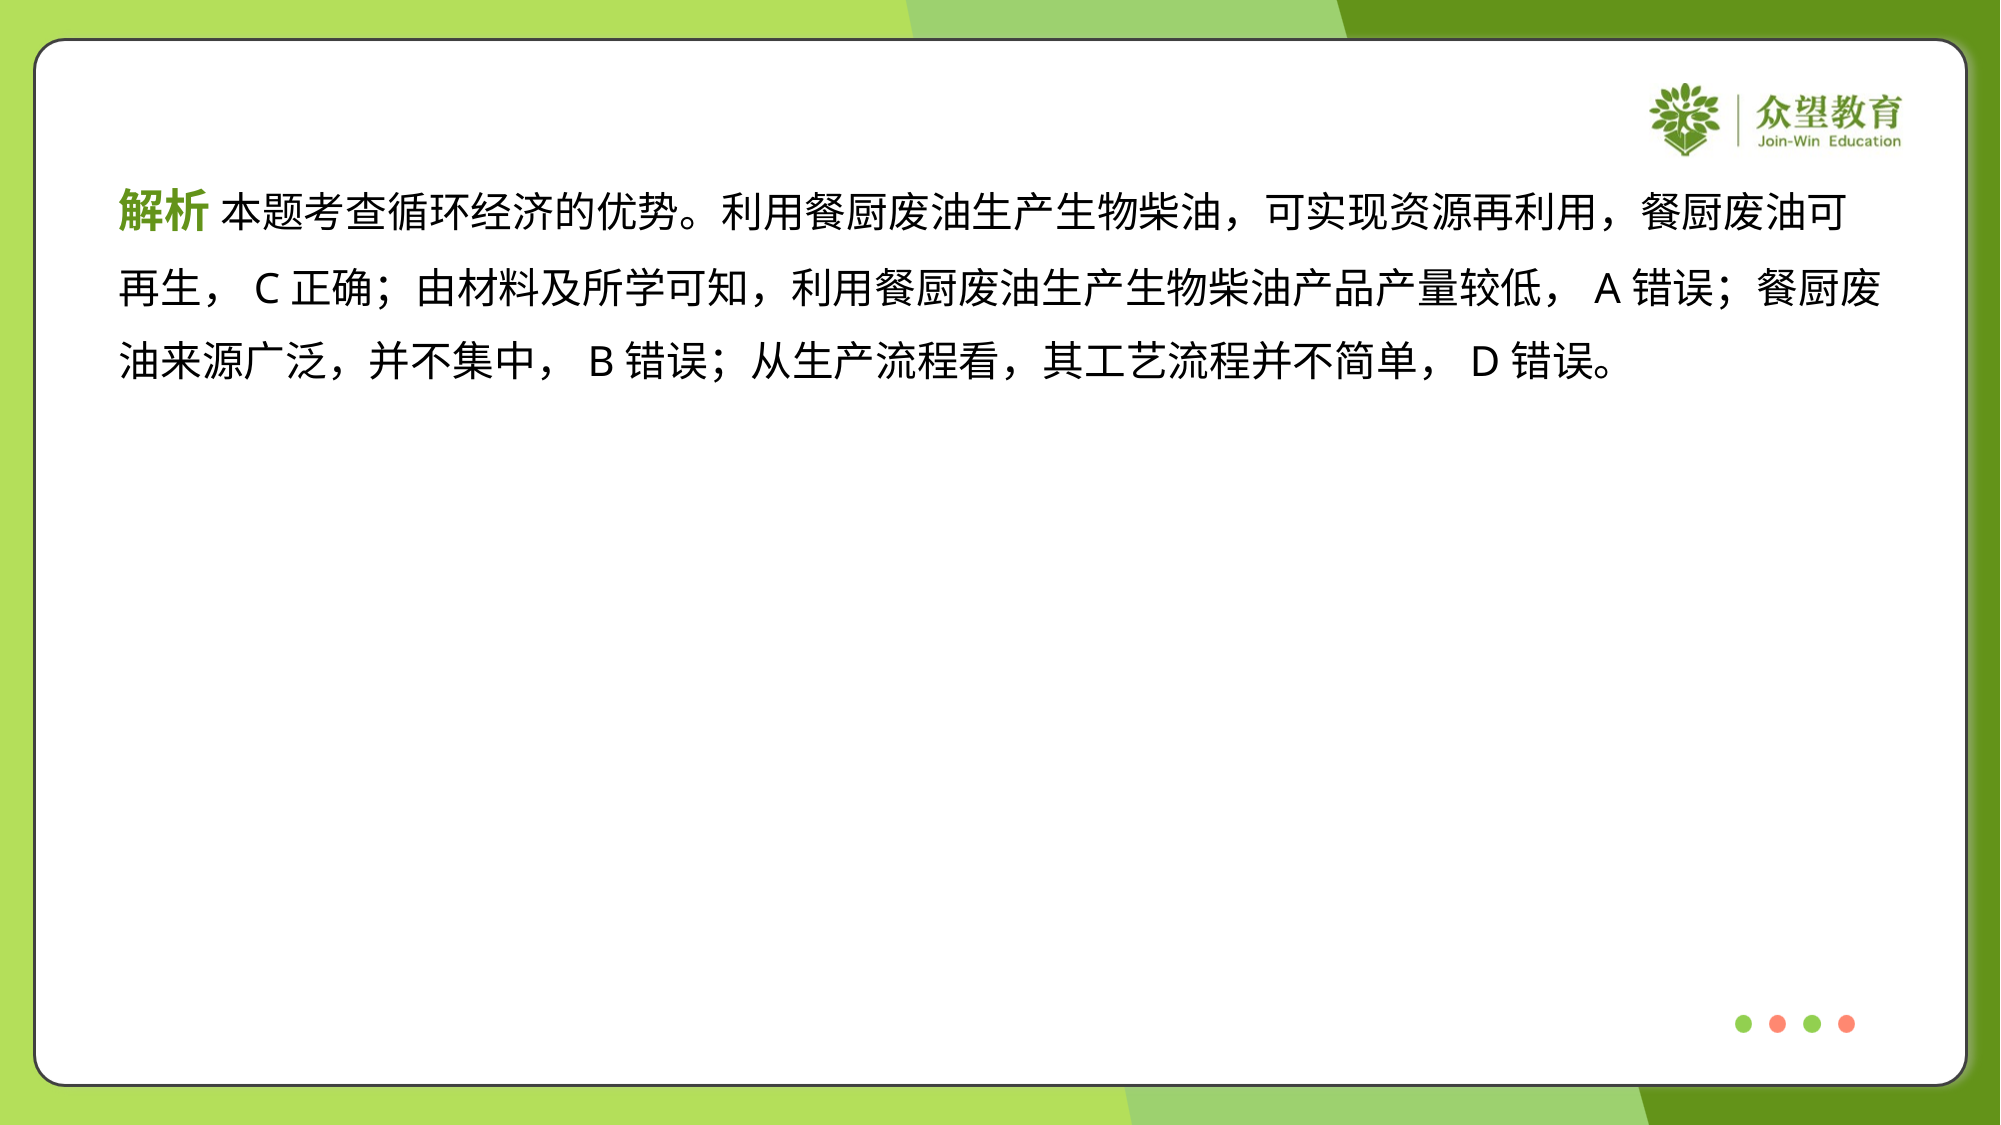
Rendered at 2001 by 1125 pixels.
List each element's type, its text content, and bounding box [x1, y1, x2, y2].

text_box 解析 本题考查循环经济的优势。利用餐厨废油生产生物柴油，可实现资源再利用，餐厨废油可 再生，C正确；由材料及所学可知，利用餐厨废油生产生物柴油产品产量较低，A错误；餐厨废 油来源广泛，并不集中，B错误；从生产流程看，其工艺流程并不简单，D错误。 [118, 159, 1883, 377]
picture [0, 0, 2000, 1125]
